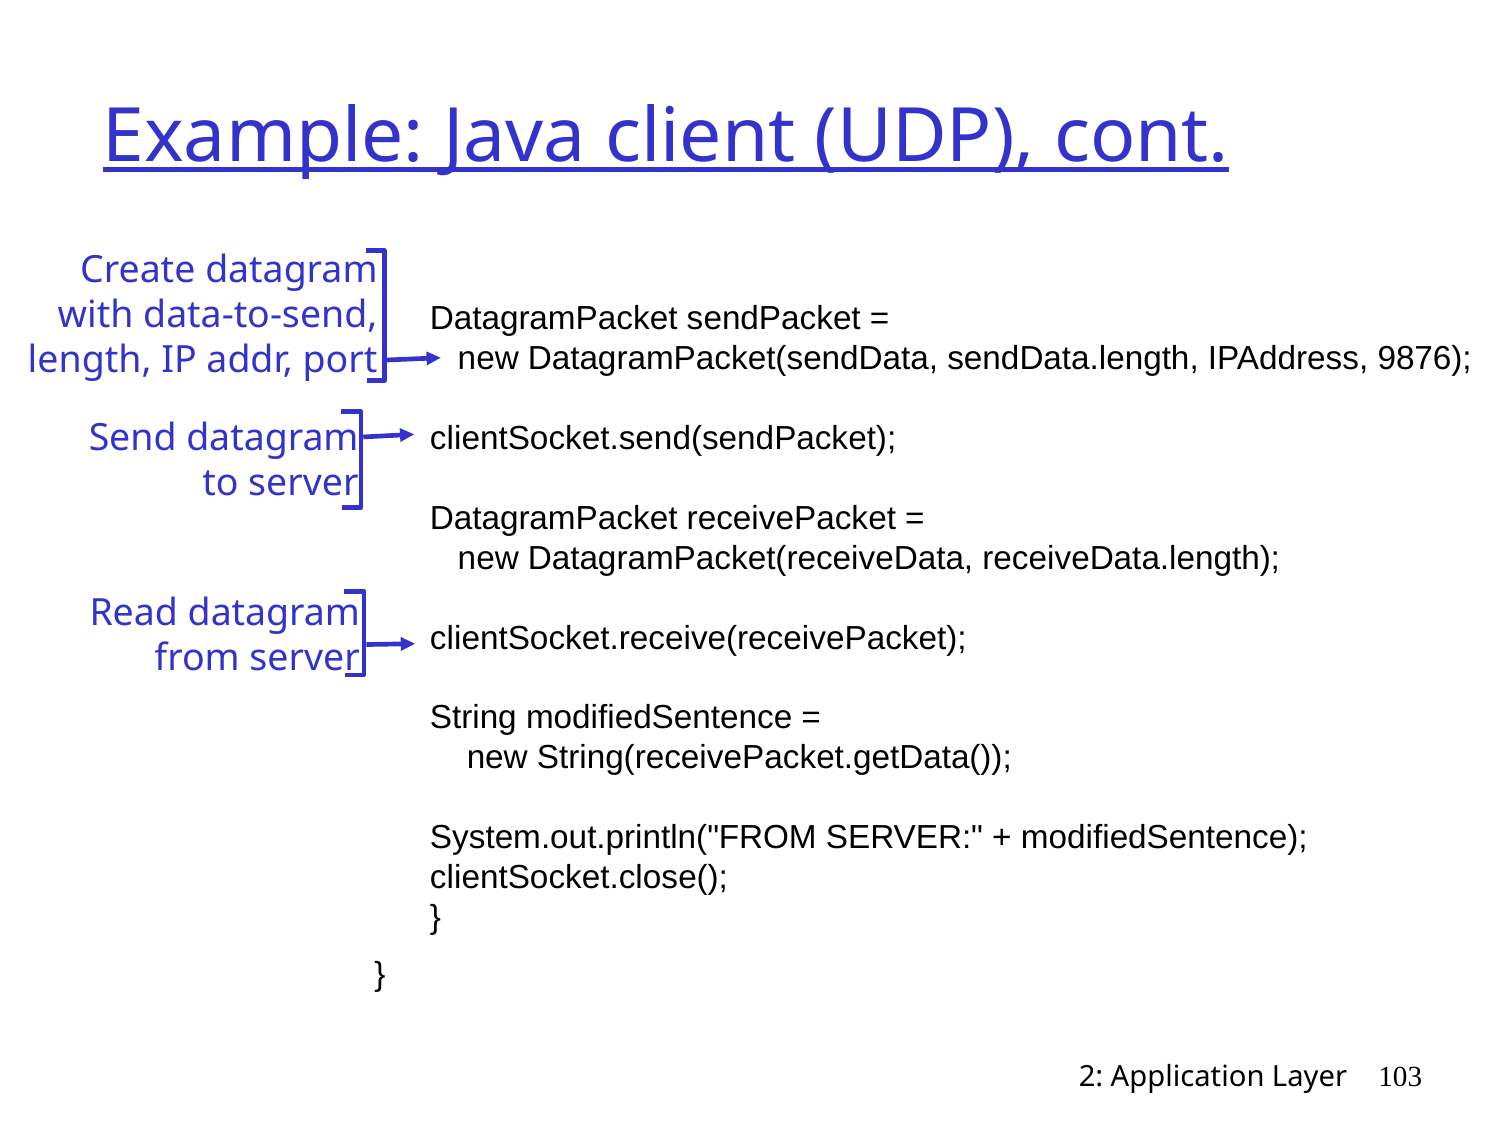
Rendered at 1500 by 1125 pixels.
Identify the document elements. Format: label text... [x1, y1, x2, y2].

text_box [343, 591, 365, 675]
title Example: Java client (UDP), cont. [87, 37, 1363, 226]
text_box Read datagram from server [74, 580, 375, 686]
text_box [366, 637, 415, 651]
text_box [365, 250, 385, 381]
text_box [384, 352, 441, 365]
text_box [340, 411, 361, 508]
text_box DatagramPacket sendPacket = new DatagramPacket(sendData, sendData.length, IPAddress, 9876); clientSocket.send(sendPacket); DatagramPacket receivePacket = new DatagramPacket(receiveData, receiveData.length); clientSocket.receive(receivePacket); String modifiedSentence = new String(receivePacket.getData()); System.out.println("FROM SERVER:" + modifiedSentence); clientSocket.close(); } } [359, 289, 1498, 1003]
slide_number 103 [1362, 1049, 1438, 1125]
text_box Send datagram to server [73, 405, 374, 511]
footer 2: Application Layer [887, 1049, 1362, 1125]
text_box Create datagram with data-to-send, length, IP addr, port [0, 237, 393, 433]
text_box [363, 428, 415, 442]
